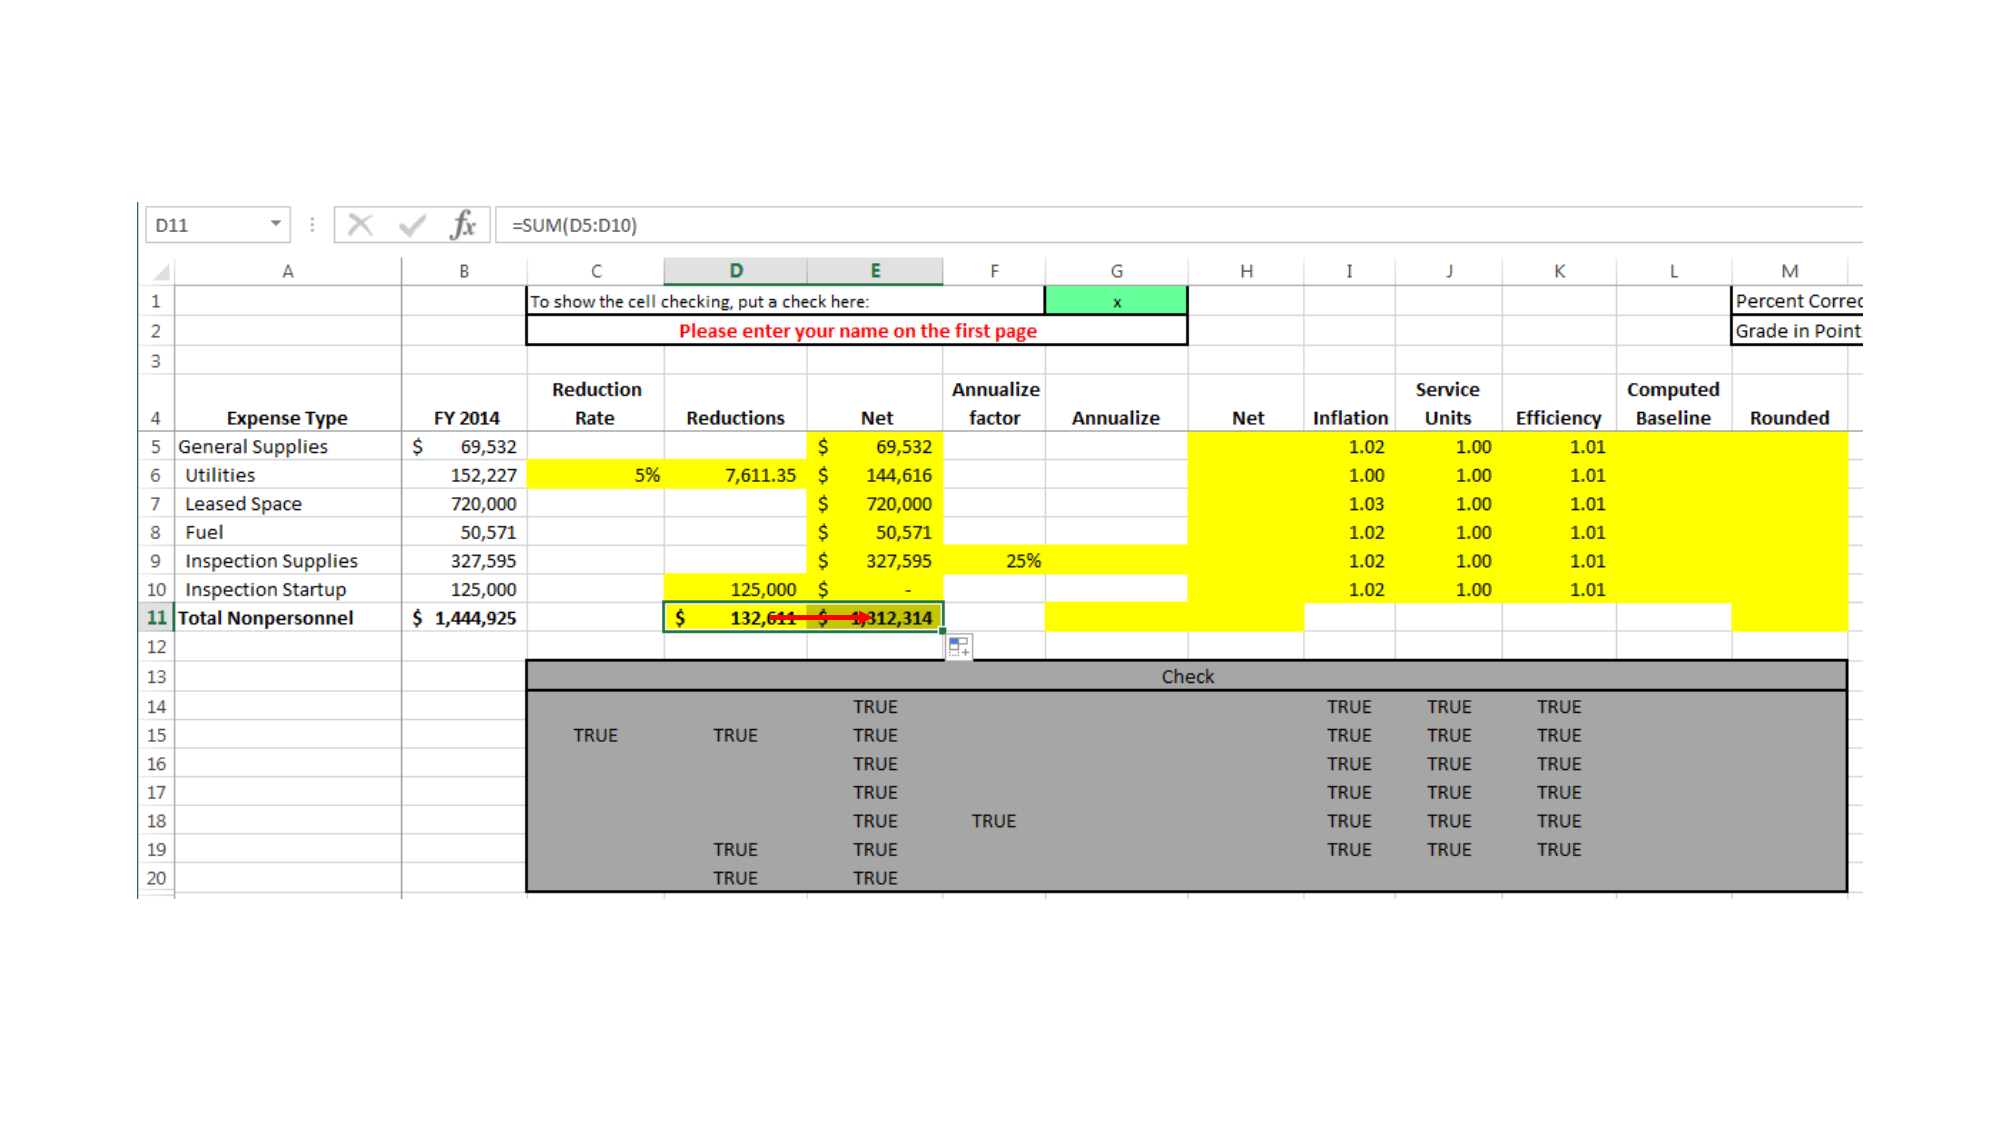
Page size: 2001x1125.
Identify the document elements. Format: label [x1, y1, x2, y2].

list [137, 202, 1863, 899]
